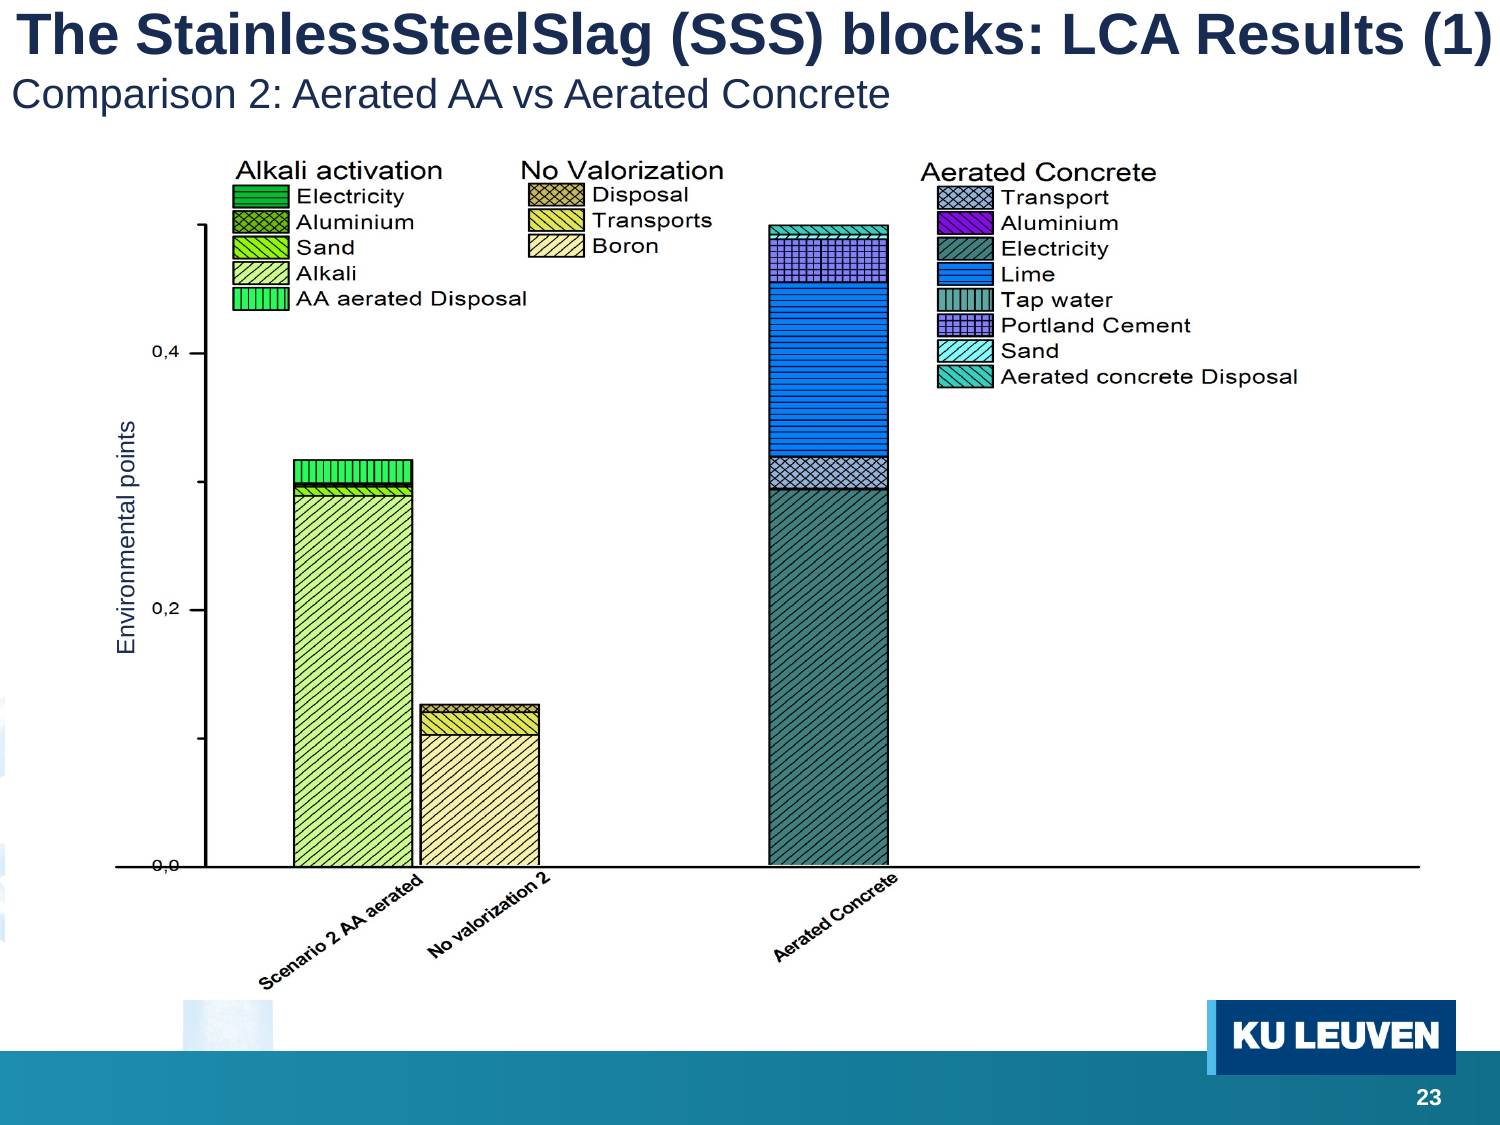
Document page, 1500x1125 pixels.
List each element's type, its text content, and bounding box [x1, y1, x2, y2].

text_box 23 [1352, 1082, 1500, 1125]
picture [0, 136, 1500, 1075]
text_box The StainlessSteelSlag (SSS) blocks: LCA Results (1) Comparison 2: Aerated AA vs Aerated Concrete [0, 0, 1500, 114]
